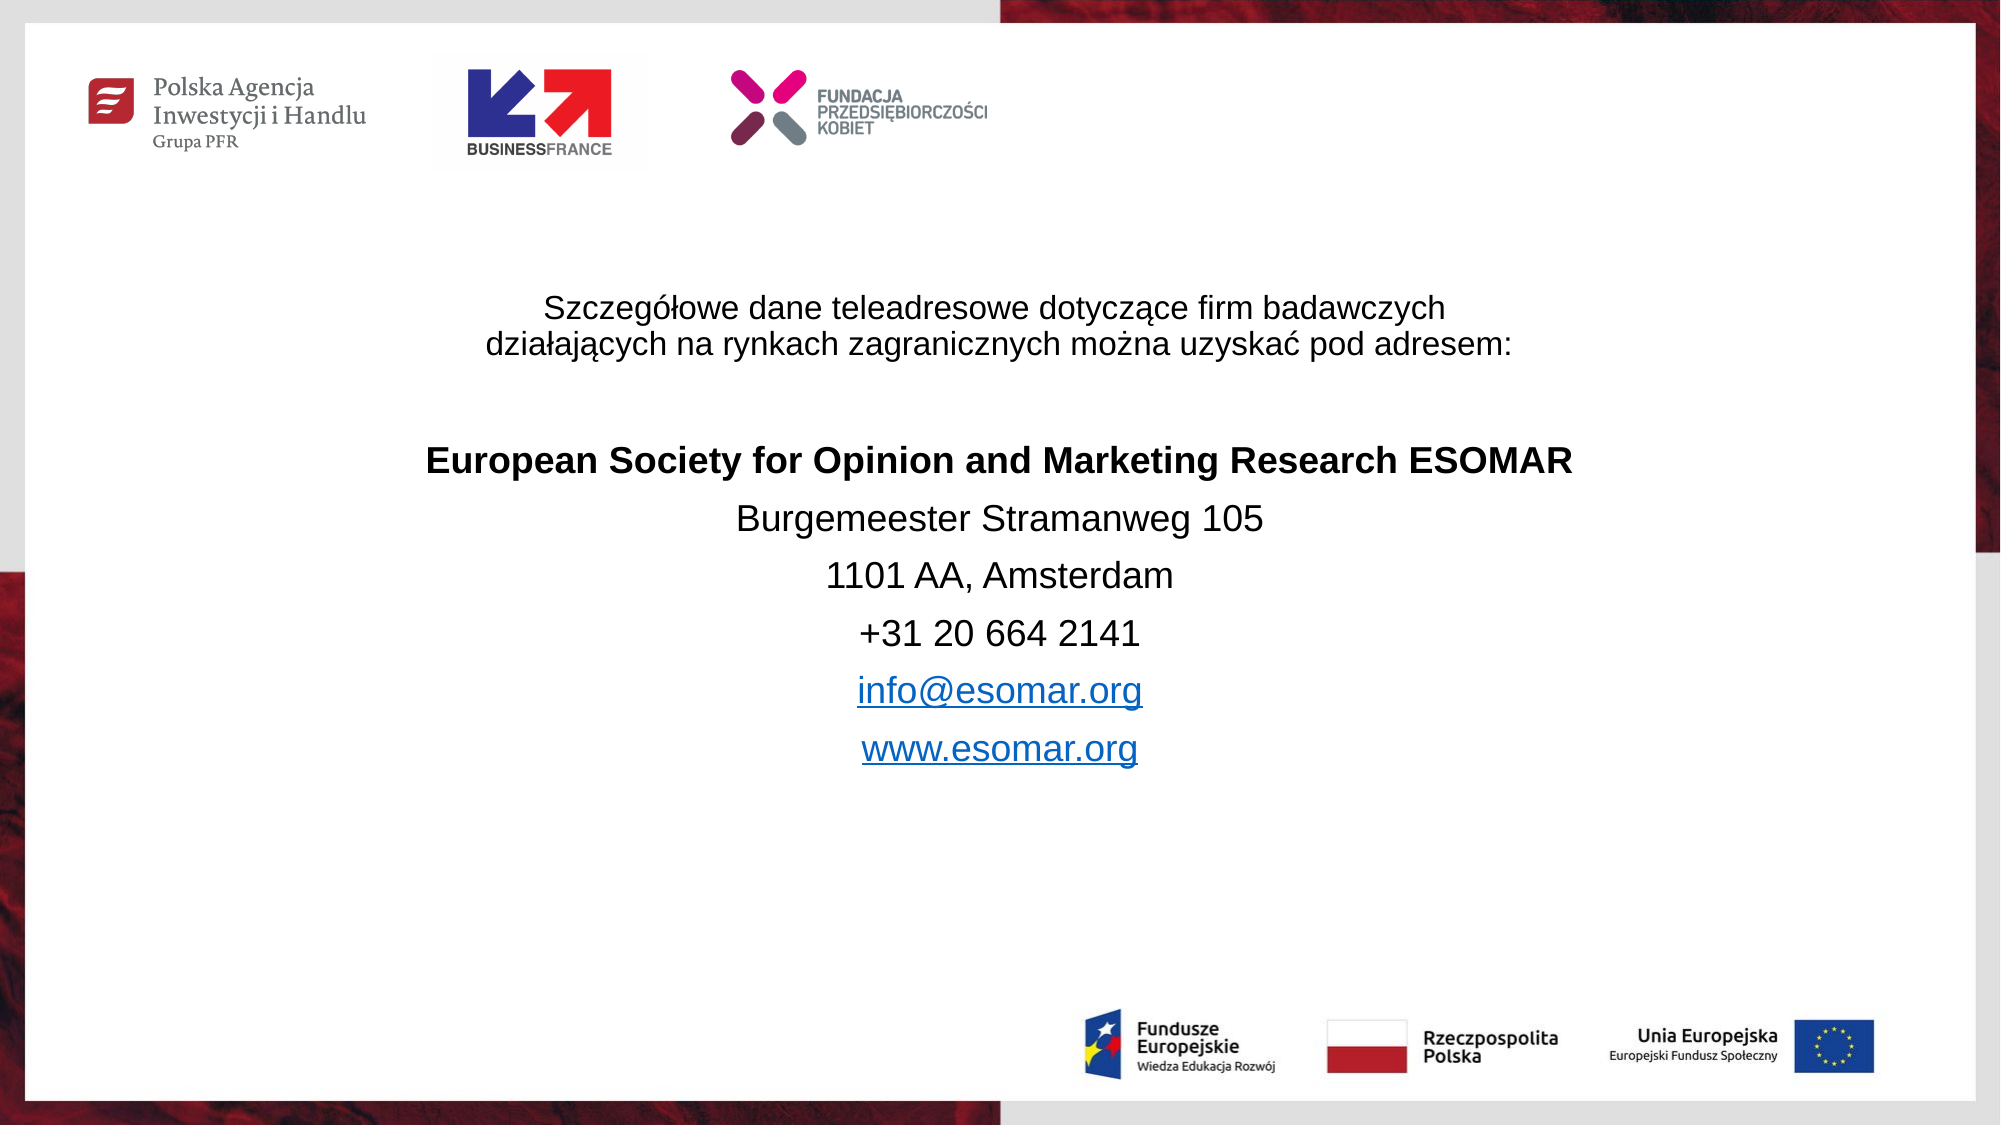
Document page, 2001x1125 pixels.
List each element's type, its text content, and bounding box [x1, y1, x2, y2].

list Szczegółowe dane teleadresowe dotyczące firm badawczych działających na rynkach zagranicznych można uzyskać pod adresem: European Society for Opinion and Marketing Research ESOMAR Burgemeester Stramanweg 105 1101 AA, Amsterdam +31 20 664 2141 info@esomar.org www.esomar.org [137, 283, 1863, 997]
picture [0, 0, 2001, 1125]
